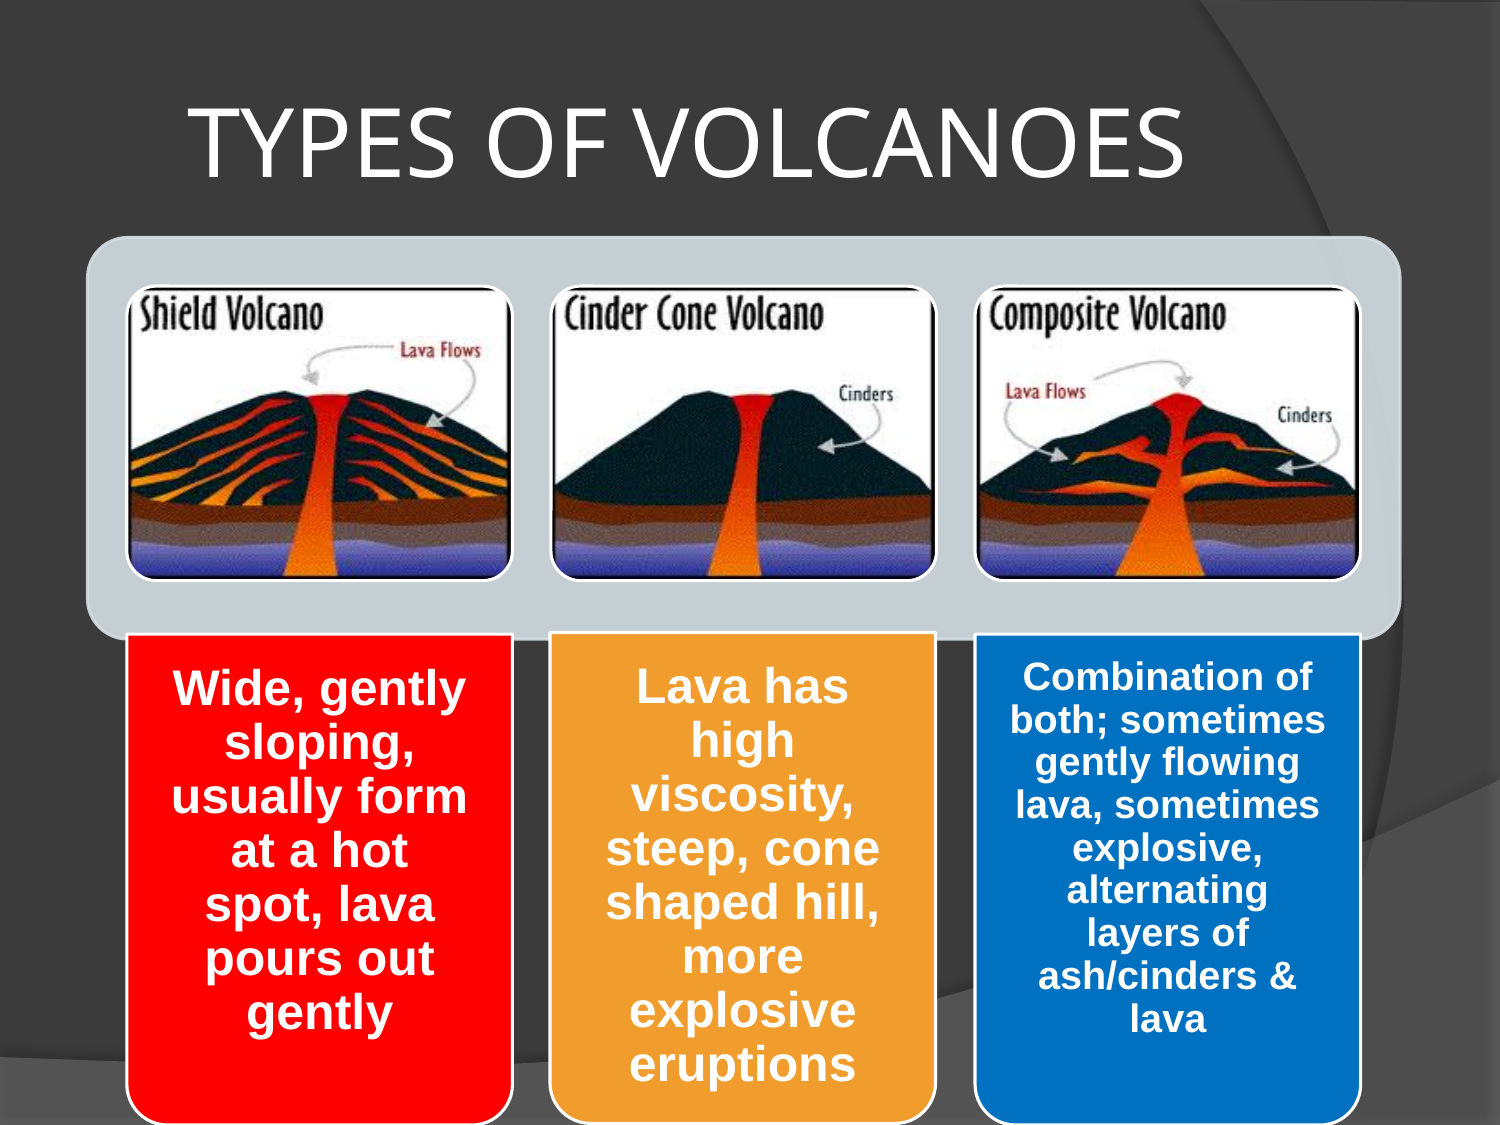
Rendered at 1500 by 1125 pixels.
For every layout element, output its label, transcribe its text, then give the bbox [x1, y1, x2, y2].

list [87, 232, 1401, 1125]
title TYPES OF VOLCANOES [75, 45, 1300, 233]
